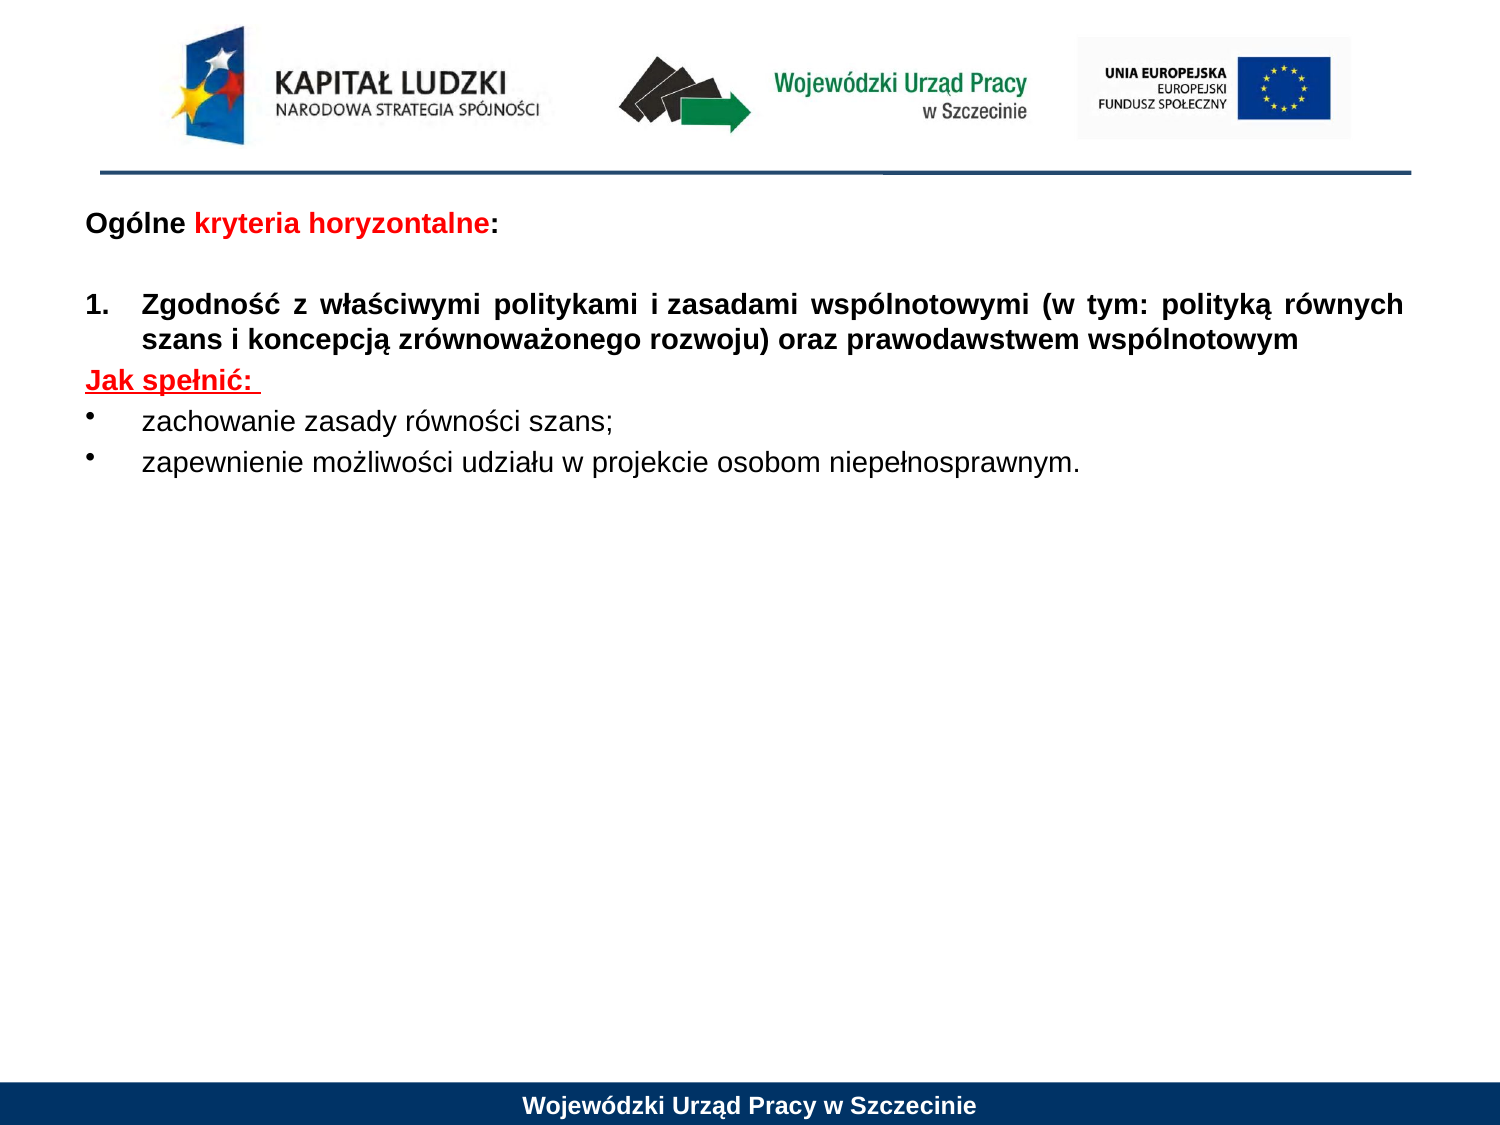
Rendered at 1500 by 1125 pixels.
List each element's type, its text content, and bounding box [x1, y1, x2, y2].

list Ogólne kryteria horyzontalne: Zgodność z właściwymi politykami i zasadami wspólnotowymi (w tym: polityką równych szans i koncepcją zrównoważonego rozwoju) oraz prawodawstwem wspólnotowym Jak spełnić: zachowanie zasady równości szans; zapewnienie możliwości udziału w projekcie osobom niepełnosprawnym. [70, 196, 1421, 1012]
picture [159, 24, 1353, 149]
